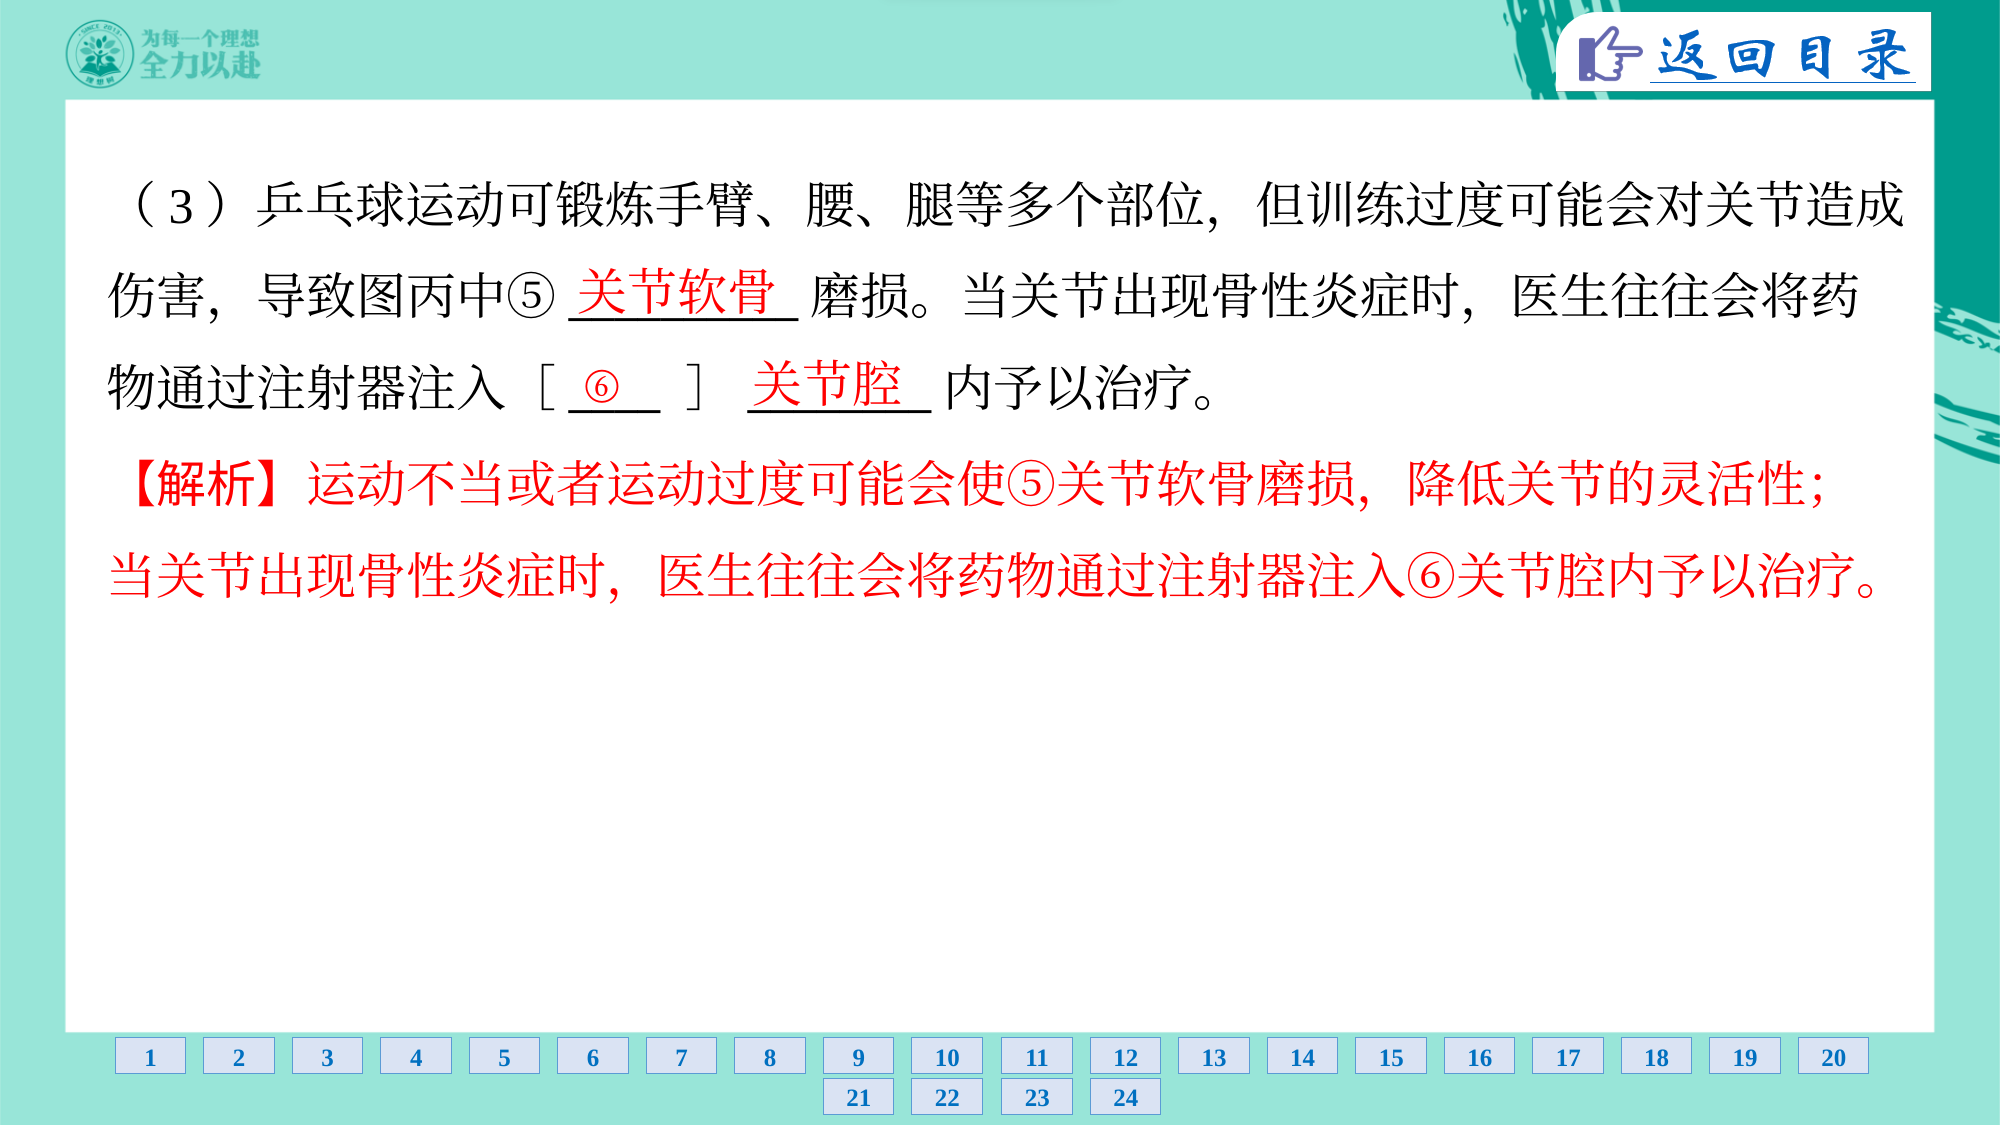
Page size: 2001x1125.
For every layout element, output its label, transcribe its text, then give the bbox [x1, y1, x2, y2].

text_box ⑥ [559, 320, 646, 413]
text_box 【解析】运动不当或者运动过度可能会使⑤关节软骨磨损，降低关节的灵活性； 当关节出现骨性炎症时，医生往往会将药物通过注射器注入⑥关节腔内予以治疗。 [106, 420, 1895, 605]
text_box 关节软骨 [559, 228, 796, 321]
text_box 关节腔 [734, 320, 921, 413]
picture [0, 0, 2000, 1125]
text_box （3）乒乓球运动可锻炼手臂、腰、腿等多个部位，但训练过度可能会对关节造成 伤害，导致图丙中⑤__________磨损。当关节出现骨性炎症时，医生往往会将药 物通过注射器注入［____ ］________内予以治疗。 [106, 141, 1895, 417]
